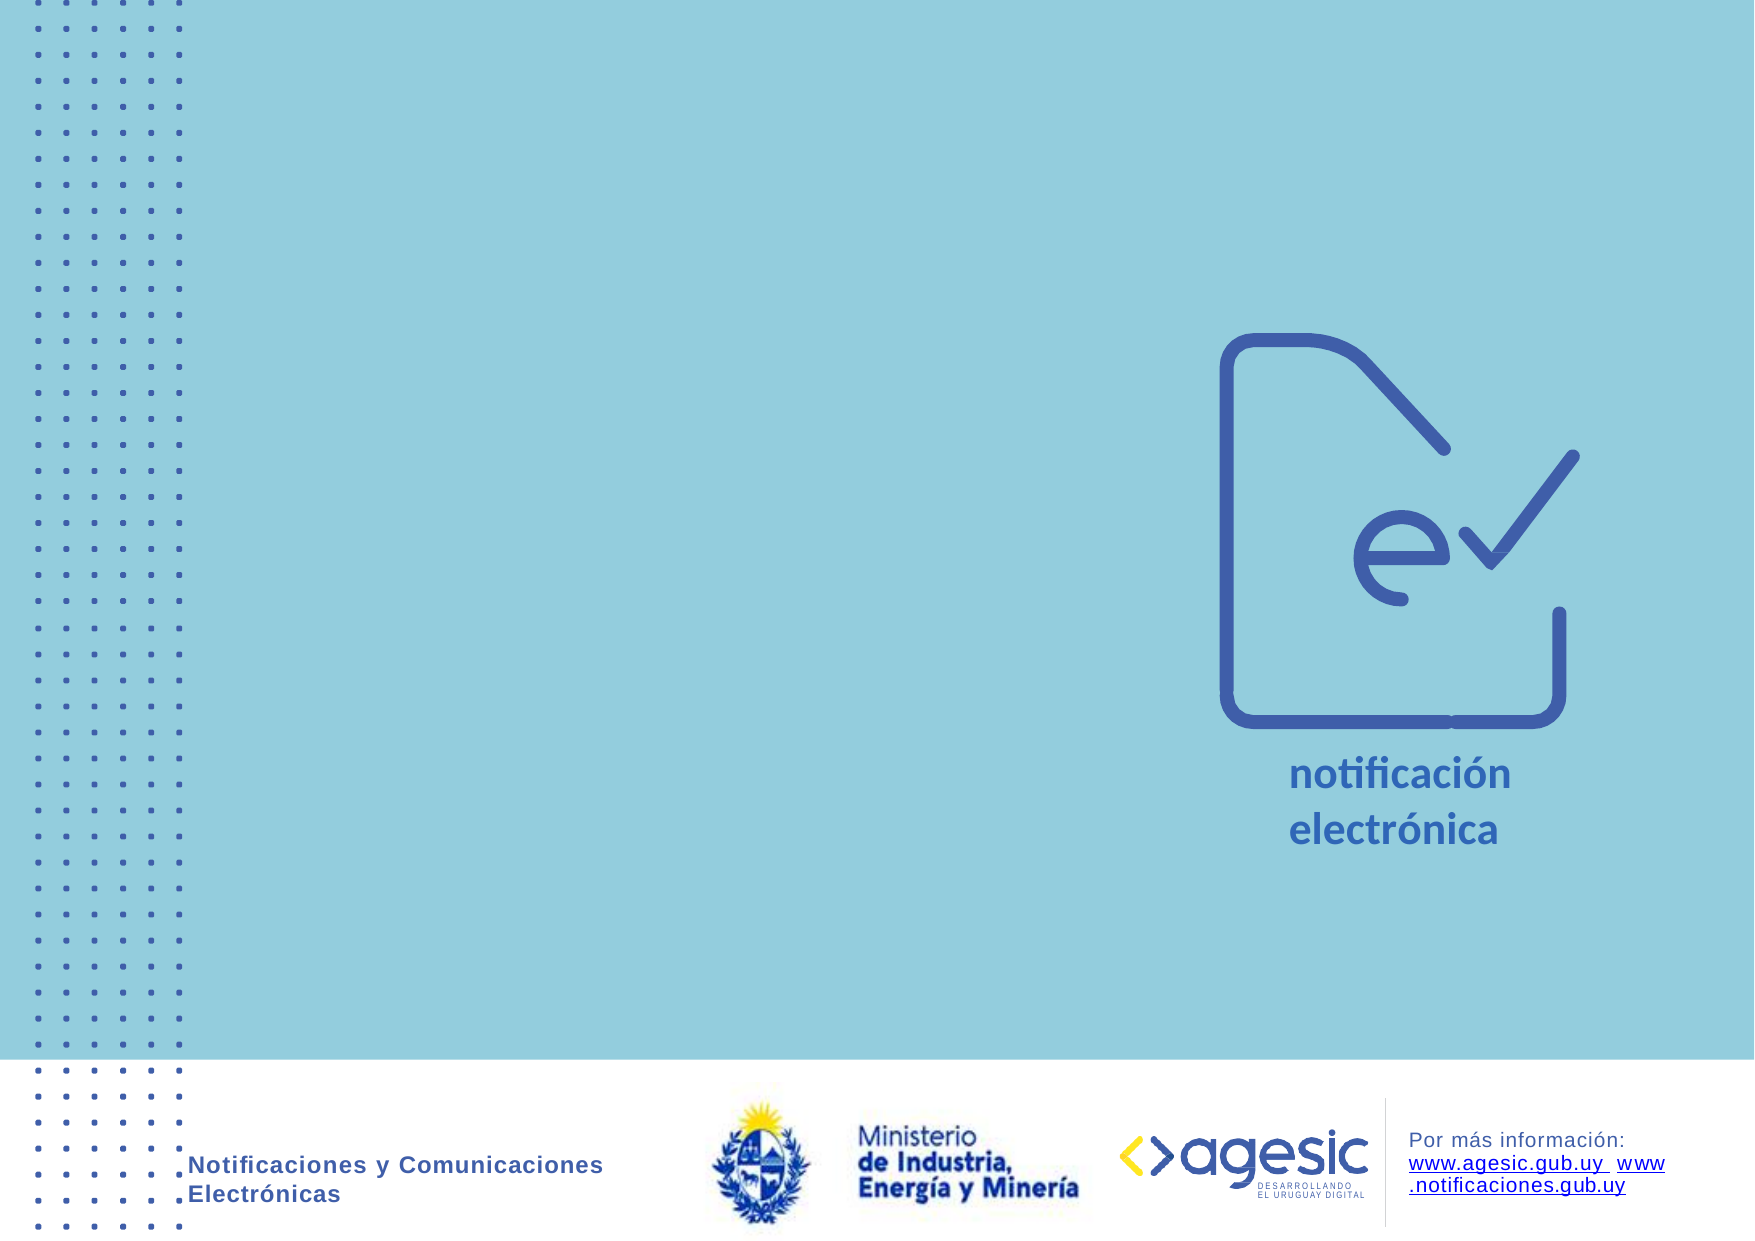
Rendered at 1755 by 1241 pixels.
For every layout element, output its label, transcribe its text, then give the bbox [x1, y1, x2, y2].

text_box [91, 651, 98, 658]
text_box [35, 364, 42, 370]
text_box [120, 677, 127, 684]
text_box [91, 781, 98, 788]
text_box [176, 311, 183, 318]
text_box Notiﬁcaciones y Comunicaciones Electrónicas [185, 1146, 675, 1208]
text_box [91, 259, 98, 266]
text_box [35, 1093, 42, 1100]
text_box [120, 207, 127, 214]
text_box [120, 286, 127, 292]
text_box [63, 416, 70, 422]
text_box [120, 259, 127, 266]
text_box [35, 1067, 42, 1074]
text_box [148, 1145, 155, 1152]
text_box [176, 494, 183, 500]
text_box [91, 989, 98, 996]
text_box [176, 885, 183, 892]
text_box [148, 807, 155, 814]
text_box [120, 77, 127, 84]
text_box [91, 937, 98, 944]
text_box [176, 233, 183, 240]
text_box [120, 546, 127, 552]
text_box [63, 755, 70, 762]
text_box [35, 859, 42, 866]
text_box [176, 77, 183, 84]
text_box [63, 625, 70, 632]
text_box [35, 1041, 42, 1048]
text_box [63, 286, 70, 292]
text_box [148, 677, 155, 684]
text_box [1328, 1129, 1336, 1136]
text_box [148, 911, 155, 918]
text_box [63, 598, 70, 604]
text_box [35, 677, 42, 684]
text_box [120, 181, 127, 188]
text_box [148, 468, 155, 474]
text_box [63, 1197, 70, 1204]
text_box [35, 729, 42, 736]
text_box [148, 937, 155, 944]
text_box [63, 129, 70, 136]
text_box [63, 468, 70, 474]
text_box [148, 546, 155, 552]
text_box [35, 1015, 42, 1022]
text_box [63, 1093, 70, 1100]
text_box [35, 51, 42, 58]
text_box [148, 781, 155, 788]
text_box [176, 755, 183, 762]
text_box [63, 233, 70, 240]
text_box [148, 1197, 155, 1204]
text_box [176, 1145, 183, 1152]
text_box [120, 416, 127, 422]
text_box [35, 1223, 42, 1230]
text_box [63, 364, 70, 370]
text_box [148, 0, 155, 6]
text_box [148, 286, 155, 292]
text_box [176, 1067, 183, 1074]
text_box [63, 494, 70, 500]
text_box [148, 155, 155, 162]
text_box [1180, 1138, 1217, 1175]
text_box [35, 77, 42, 84]
text_box [35, 1171, 42, 1178]
text_box [1219, 333, 1451, 692]
text_box [176, 1171, 183, 1178]
text_box [1259, 1137, 1325, 1175]
text_box [35, 416, 42, 422]
text_box [120, 651, 127, 658]
text_box [91, 390, 98, 396]
text_box [35, 937, 42, 944]
text_box [91, 129, 98, 136]
text_box [120, 390, 127, 396]
text_box [120, 885, 127, 892]
text_box [120, 755, 127, 762]
text_box [63, 937, 70, 944]
text_box [63, 0, 70, 6]
text_box [148, 1119, 155, 1126]
text_box [35, 546, 42, 552]
text_box [120, 1223, 127, 1230]
text_box [148, 1067, 155, 1074]
text_box [120, 129, 127, 136]
text_box [63, 338, 70, 344]
text_box [91, 1067, 98, 1074]
text_box [148, 833, 155, 840]
text_box [176, 781, 183, 788]
text_box [120, 51, 127, 58]
text_box [148, 989, 155, 996]
text_box [176, 807, 183, 814]
text_box [120, 1015, 127, 1022]
text_box [148, 1015, 155, 1022]
text_box [63, 1171, 70, 1178]
text_box [35, 520, 42, 526]
text_box [176, 911, 183, 918]
text_box [63, 207, 70, 214]
text_box [91, 25, 98, 32]
text_box [91, 181, 98, 188]
text_box [63, 1119, 70, 1126]
text_box [91, 77, 98, 84]
text_box [120, 1171, 127, 1178]
text_box [35, 494, 42, 500]
picture [680, 1082, 1113, 1241]
text_box [176, 390, 183, 396]
text_box [176, 364, 183, 370]
text_box [91, 833, 98, 840]
text_box [148, 25, 155, 32]
text_box [120, 468, 127, 474]
text_box [35, 572, 42, 578]
text_box [35, 1119, 42, 1126]
text_box [63, 911, 70, 918]
text_box [120, 1093, 127, 1100]
text_box [63, 51, 70, 58]
text_box [63, 1067, 70, 1074]
picture [1288, 745, 1755, 858]
text_box [35, 468, 42, 474]
text_box [35, 1197, 42, 1204]
text_box [120, 963, 127, 970]
text_box [91, 1223, 98, 1230]
text_box [176, 468, 183, 474]
text_box [148, 77, 155, 84]
text_box [148, 390, 155, 396]
text_box [91, 494, 98, 500]
text_box [63, 1015, 70, 1022]
text_box [35, 625, 42, 632]
text_box [148, 129, 155, 136]
text_box [176, 546, 183, 552]
text_box [91, 155, 98, 162]
text_box [35, 781, 42, 788]
text_box [0, 0, 1755, 1060]
text_box [91, 677, 98, 684]
text_box DESARROLLANDO EL URUGUAY DIGITAL [1255, 1177, 1371, 1201]
text_box [120, 1119, 127, 1126]
text_box [120, 807, 127, 814]
text_box [176, 0, 183, 6]
text_box [63, 259, 70, 266]
text_box [120, 1197, 127, 1204]
text_box [176, 1015, 183, 1022]
text_box [148, 364, 155, 370]
text_box [91, 859, 98, 866]
text_box [120, 311, 127, 318]
text_box [91, 572, 98, 578]
text_box [176, 833, 183, 840]
text_box [35, 129, 42, 136]
text_box [120, 1067, 127, 1074]
text_box [63, 546, 70, 552]
text_box [148, 1171, 155, 1178]
text_box [176, 572, 183, 578]
text_box [120, 25, 127, 32]
text_box [148, 859, 155, 866]
text_box [148, 51, 155, 58]
text_box [63, 833, 70, 840]
text_box [35, 0, 42, 6]
text_box [120, 0, 127, 6]
text_box [176, 259, 183, 266]
text_box [35, 181, 42, 188]
text_box [35, 755, 42, 762]
text_box [120, 833, 127, 840]
text_box [35, 833, 42, 840]
text_box [120, 781, 127, 788]
text_box [35, 442, 42, 448]
text_box [120, 859, 127, 866]
text_box [148, 1093, 155, 1100]
text_box [35, 911, 42, 918]
text_box [148, 572, 155, 578]
text_box [176, 1223, 183, 1230]
text_box [148, 520, 155, 526]
text_box [91, 286, 98, 292]
text_box [176, 207, 183, 214]
text_box [176, 598, 183, 604]
text_box [176, 520, 183, 526]
text_box [120, 442, 127, 448]
text_box [63, 807, 70, 814]
text_box [63, 442, 70, 448]
text_box [63, 181, 70, 188]
text_box [63, 390, 70, 396]
text_box [35, 963, 42, 970]
text_box [148, 103, 155, 110]
text_box [176, 703, 183, 710]
text_box [91, 1041, 98, 1048]
text_box [63, 885, 70, 892]
text_box [176, 625, 183, 632]
text_box [1353, 510, 1450, 607]
text_box [63, 703, 70, 710]
text_box [91, 1145, 98, 1152]
text_box [148, 311, 155, 318]
text_box [35, 885, 42, 892]
text_box [91, 233, 98, 240]
text_box [148, 1041, 155, 1048]
text_box [91, 625, 98, 632]
text_box [176, 859, 183, 866]
text_box [91, 364, 98, 370]
text_box [91, 911, 98, 918]
text_box [63, 155, 70, 162]
text_box [148, 963, 155, 970]
text_box [120, 703, 127, 710]
text_box [35, 311, 42, 318]
text_box [91, 885, 98, 892]
text_box [91, 442, 98, 448]
text_box [91, 703, 98, 710]
text_box [63, 25, 70, 32]
text_box [63, 1145, 70, 1152]
text_box [120, 625, 127, 632]
text_box [148, 598, 155, 604]
text_box [176, 677, 183, 684]
text_box [63, 103, 70, 110]
text_box [91, 468, 98, 474]
text_box [63, 989, 70, 996]
text_box [148, 233, 155, 240]
text_box [63, 963, 70, 970]
text_box [176, 155, 183, 162]
text_box [120, 1041, 127, 1048]
text_box [176, 729, 183, 736]
text_box [176, 442, 183, 448]
text_box [148, 703, 155, 710]
text_box [63, 729, 70, 736]
text_box [148, 494, 155, 500]
text_box [35, 155, 42, 162]
text_box [120, 572, 127, 578]
text_box [176, 416, 183, 422]
text_box [120, 937, 127, 944]
text_box [120, 911, 127, 918]
text_box [91, 207, 98, 214]
text_box [176, 1119, 183, 1126]
text_box [63, 572, 70, 578]
text_box [35, 207, 42, 214]
text_box [120, 233, 127, 240]
text_box [91, 1197, 98, 1204]
text_box [35, 259, 42, 266]
text_box [63, 651, 70, 658]
text_box [91, 1015, 98, 1022]
text_box [63, 1041, 70, 1048]
text_box [148, 729, 155, 736]
text_box [91, 311, 98, 318]
text_box [176, 1093, 183, 1100]
text_box [176, 1197, 183, 1204]
text_box [91, 416, 98, 422]
text_box [176, 963, 183, 970]
text_box [120, 494, 127, 500]
text_box [63, 77, 70, 84]
text_box [120, 364, 127, 370]
text_box [91, 51, 98, 58]
text_box [148, 625, 155, 632]
text_box [91, 1171, 98, 1178]
text_box [120, 103, 127, 110]
text_box [63, 677, 70, 684]
text_box [148, 181, 155, 188]
text_box [176, 651, 183, 658]
text_box [1338, 1138, 1369, 1174]
text_box [91, 729, 98, 736]
text_box Por más información: www.agesic.gub.uy www.notiﬁcaciones.gub.uy [1406, 1124, 1688, 1198]
text_box [91, 338, 98, 344]
text_box [35, 703, 42, 710]
text_box [63, 311, 70, 318]
text_box [148, 338, 155, 344]
text_box [148, 651, 155, 658]
text_box [91, 0, 98, 6]
text_box [176, 51, 183, 58]
text_box [148, 259, 155, 266]
text_box [148, 207, 155, 214]
text_box [91, 755, 98, 762]
text_box [176, 129, 183, 136]
text_box [148, 442, 155, 448]
text_box [35, 233, 42, 240]
text_box [35, 286, 42, 292]
text_box [91, 598, 98, 604]
text_box [120, 989, 127, 996]
text_box [91, 103, 98, 110]
text_box [63, 859, 70, 866]
text_box [176, 1041, 183, 1048]
text_box [63, 781, 70, 788]
text_box [176, 937, 183, 944]
text_box [1452, 606, 1567, 730]
text_box [1458, 449, 1580, 571]
text_box [120, 155, 127, 162]
text_box [35, 651, 42, 658]
text_box [91, 1119, 98, 1126]
text_box [1119, 1136, 1143, 1176]
text_box [120, 338, 127, 344]
text_box [176, 103, 183, 110]
text_box [35, 25, 42, 32]
text_box [91, 546, 98, 552]
text_box [35, 390, 42, 396]
text_box [35, 598, 42, 604]
text_box [35, 1145, 42, 1152]
text_box [148, 416, 155, 422]
text_box [35, 807, 42, 814]
text_box [176, 25, 183, 32]
text_box [1219, 1138, 1256, 1189]
text_box [91, 807, 98, 814]
text_box [120, 520, 127, 526]
text_box [91, 1093, 98, 1100]
text_box [148, 885, 155, 892]
text_box [63, 520, 70, 526]
text_box [35, 103, 42, 110]
text_box [1219, 688, 1455, 730]
text_box [91, 963, 98, 970]
text_box [176, 338, 183, 344]
text_box [120, 1145, 127, 1152]
text_box [63, 1223, 70, 1230]
text_box [91, 520, 98, 526]
text_box [176, 181, 183, 188]
text_box [35, 338, 42, 344]
text_box [1150, 1136, 1174, 1176]
text_box [120, 729, 127, 736]
text_box [176, 989, 183, 996]
text_box [148, 1223, 155, 1230]
text_box [176, 286, 183, 292]
text_box [35, 989, 42, 996]
text_box [148, 755, 155, 762]
text_box [120, 598, 127, 604]
